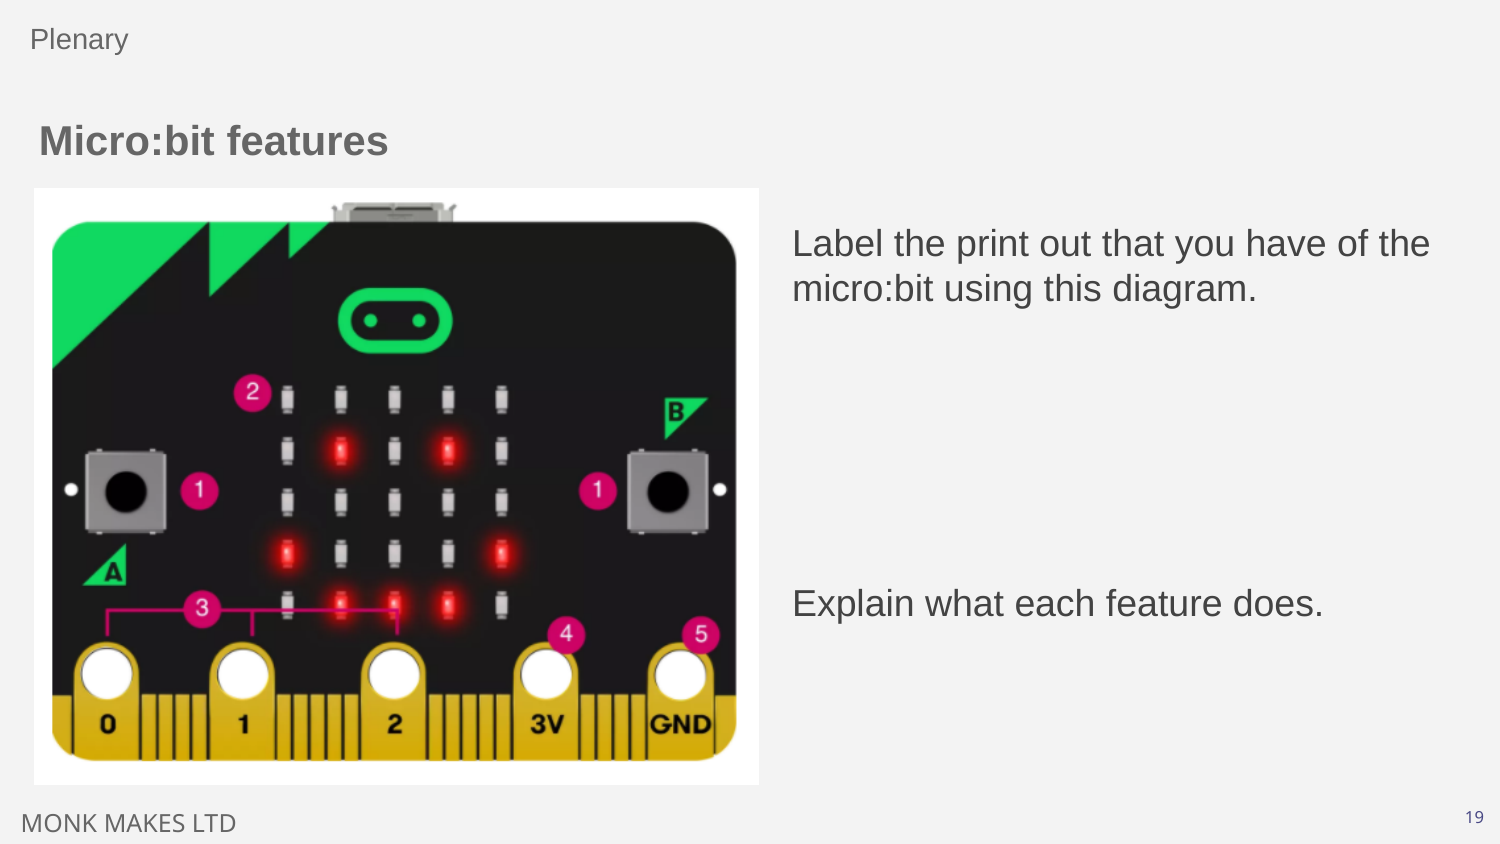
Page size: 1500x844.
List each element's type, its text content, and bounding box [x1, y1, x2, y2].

slide_number ‹#› [1448, 792, 1500, 844]
title Micro:bit features [23, 81, 1422, 198]
picture [33, 188, 759, 786]
text_box Label the print out that you have of the micro:bit using this diagram. Explain what each feature does. [777, 204, 1470, 785]
subtitle Plenary [14, 0, 1500, 52]
